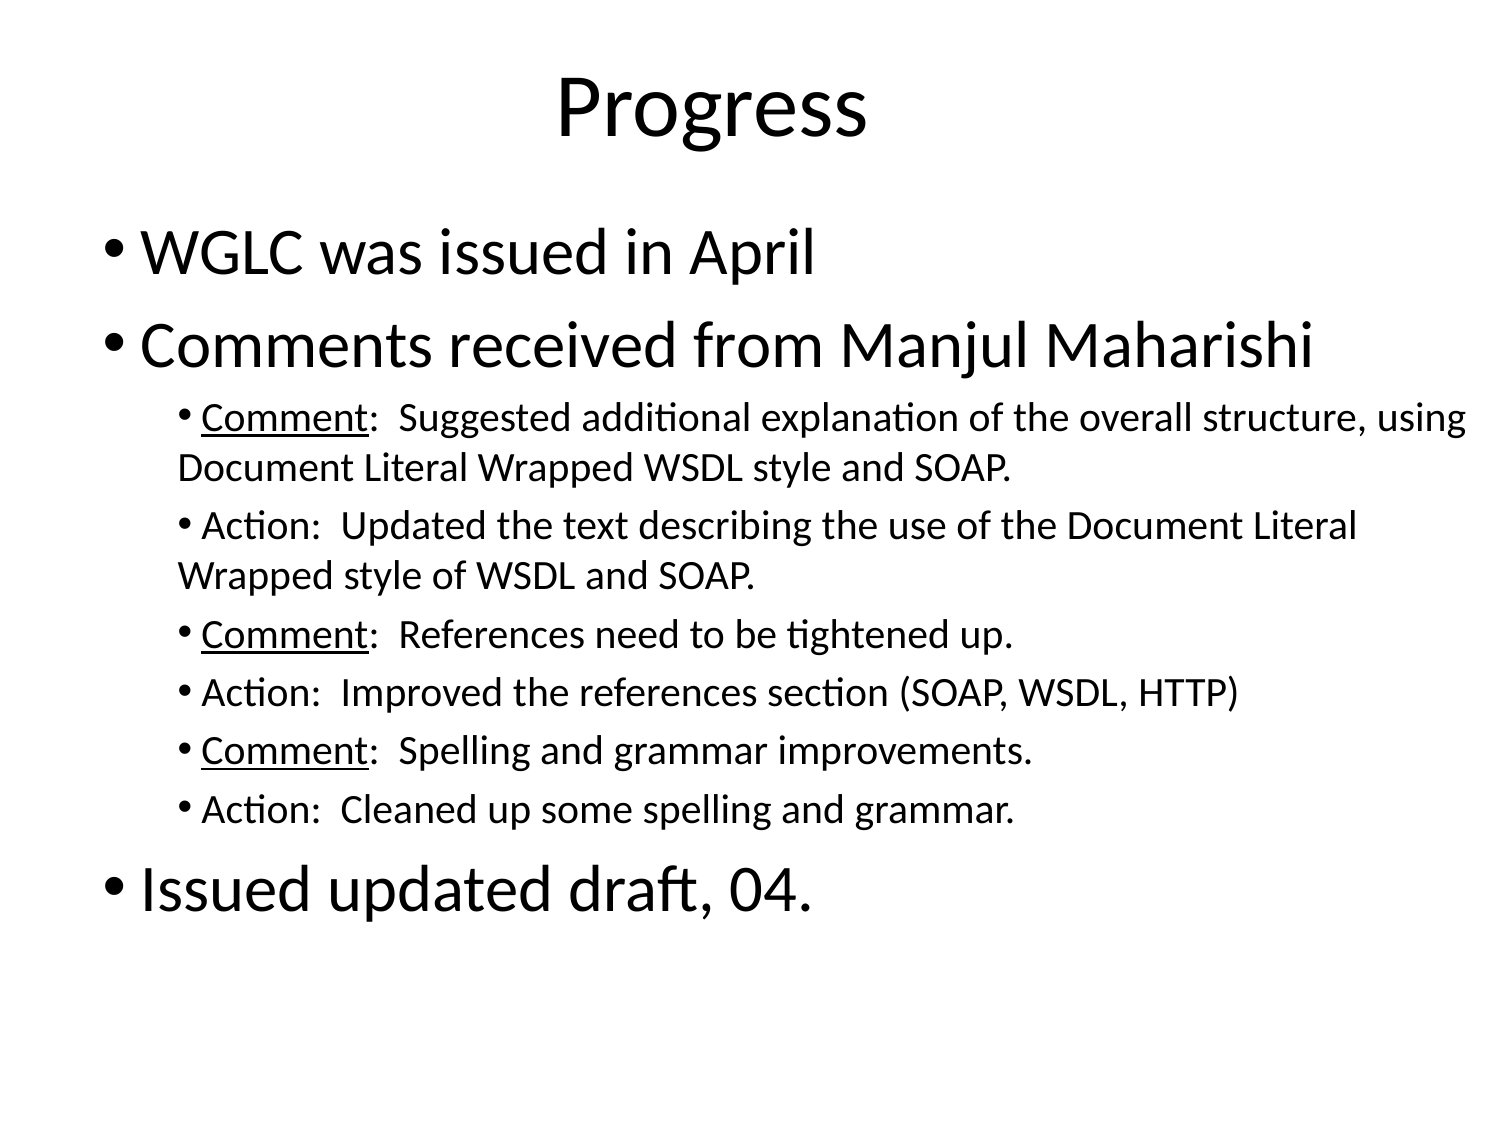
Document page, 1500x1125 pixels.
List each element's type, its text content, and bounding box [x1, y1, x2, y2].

title Progress [75, 37, 1350, 163]
subtitle WGLC was issued in April Comments received from Manjul Maharishi Comment: Suggested additional explanation of the overall structure, using Document Literal Wrapped WSDL style and SOAP. Action: Updated the text describing the use of the Document Literal Wrapped style of WSDL and SOAP. Comment: References need to be tightened up. Action: Improved the references section (SOAP, WSDL, HTTP) Comment: Spelling and grammar improvements. Action: Cleaned up some spelling and grammar. Issued updated draft, 04. [87, 200, 1500, 1063]
